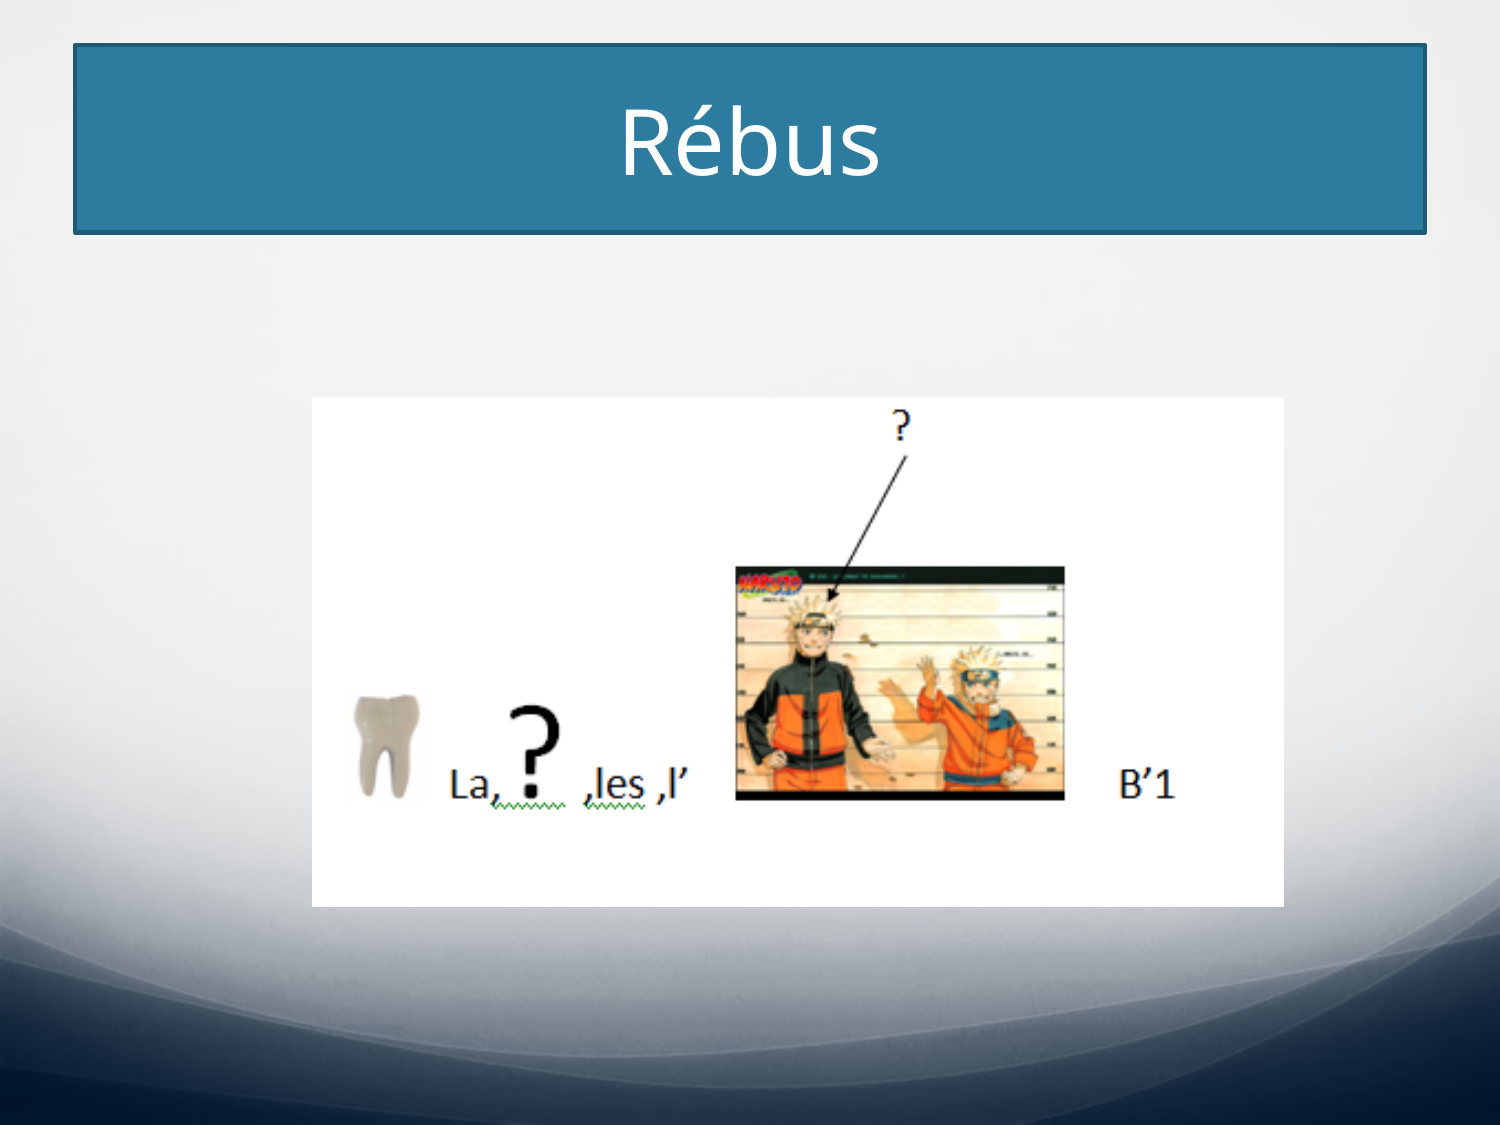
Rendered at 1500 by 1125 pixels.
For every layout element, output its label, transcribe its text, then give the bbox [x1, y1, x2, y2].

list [312, 396, 1285, 908]
title Rébus [73, 43, 1427, 235]
